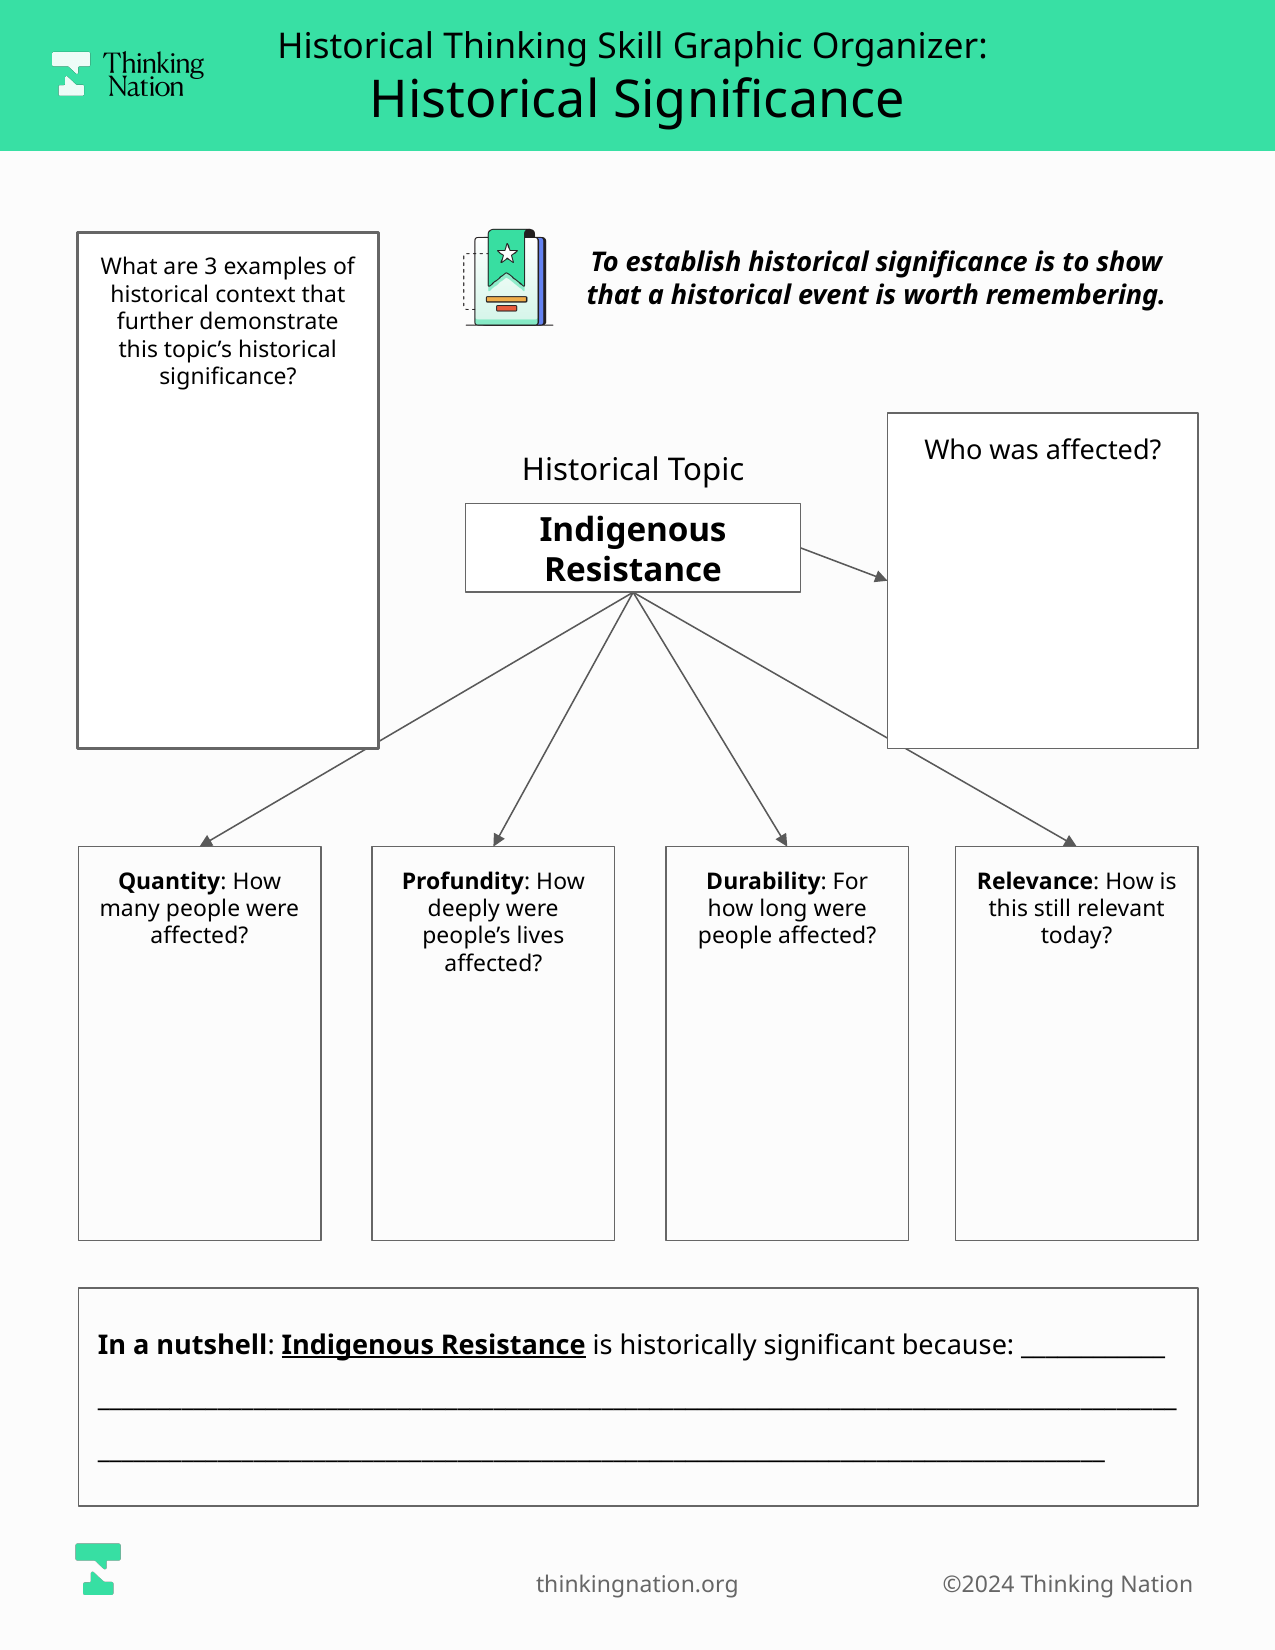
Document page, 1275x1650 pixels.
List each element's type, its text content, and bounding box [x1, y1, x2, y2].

picture [440, 209, 576, 345]
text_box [800, 547, 888, 582]
text_box Quantity: How many people were affected? [78, 846, 321, 1241]
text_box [791, 592, 1077, 847]
picture [35, 37, 210, 110]
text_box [493, 592, 630, 847]
text_box Historical Topic [493, 429, 774, 499]
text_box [632, 592, 788, 847]
text_box Historical Thinking Skill Graphic Organizer: Historical Significance [0, 0, 1275, 151]
text_box ©2024 Thinking Nation [907, 1553, 1210, 1605]
text_box Durability: For how long were people affected? [666, 855, 909, 1241]
text_box What are 3 examples of historical context that further demonstrate this topic’s historical significance? [77, 232, 379, 749]
picture [62, 1533, 134, 1605]
text_box To establish historical significance is to show that a historical event is worth remembering. [580, 218, 1198, 336]
text_box Who was affected? [887, 413, 1198, 749]
text_box Relevance: How is this still relevant today? [955, 846, 1198, 1241]
text_box In a nutshell: Indigenous Resistance is historically significant because: ____________ ______________________________________________________________________________________________________________________________________________________________________________ [78, 1288, 1198, 1506]
text_box Profundity: How deeply were people’s lives affected? [372, 855, 615, 1241]
text_box thinkingnation.org [486, 1553, 789, 1605]
text_box Indigenous Resistance [465, 503, 801, 590]
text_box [199, 592, 491, 847]
